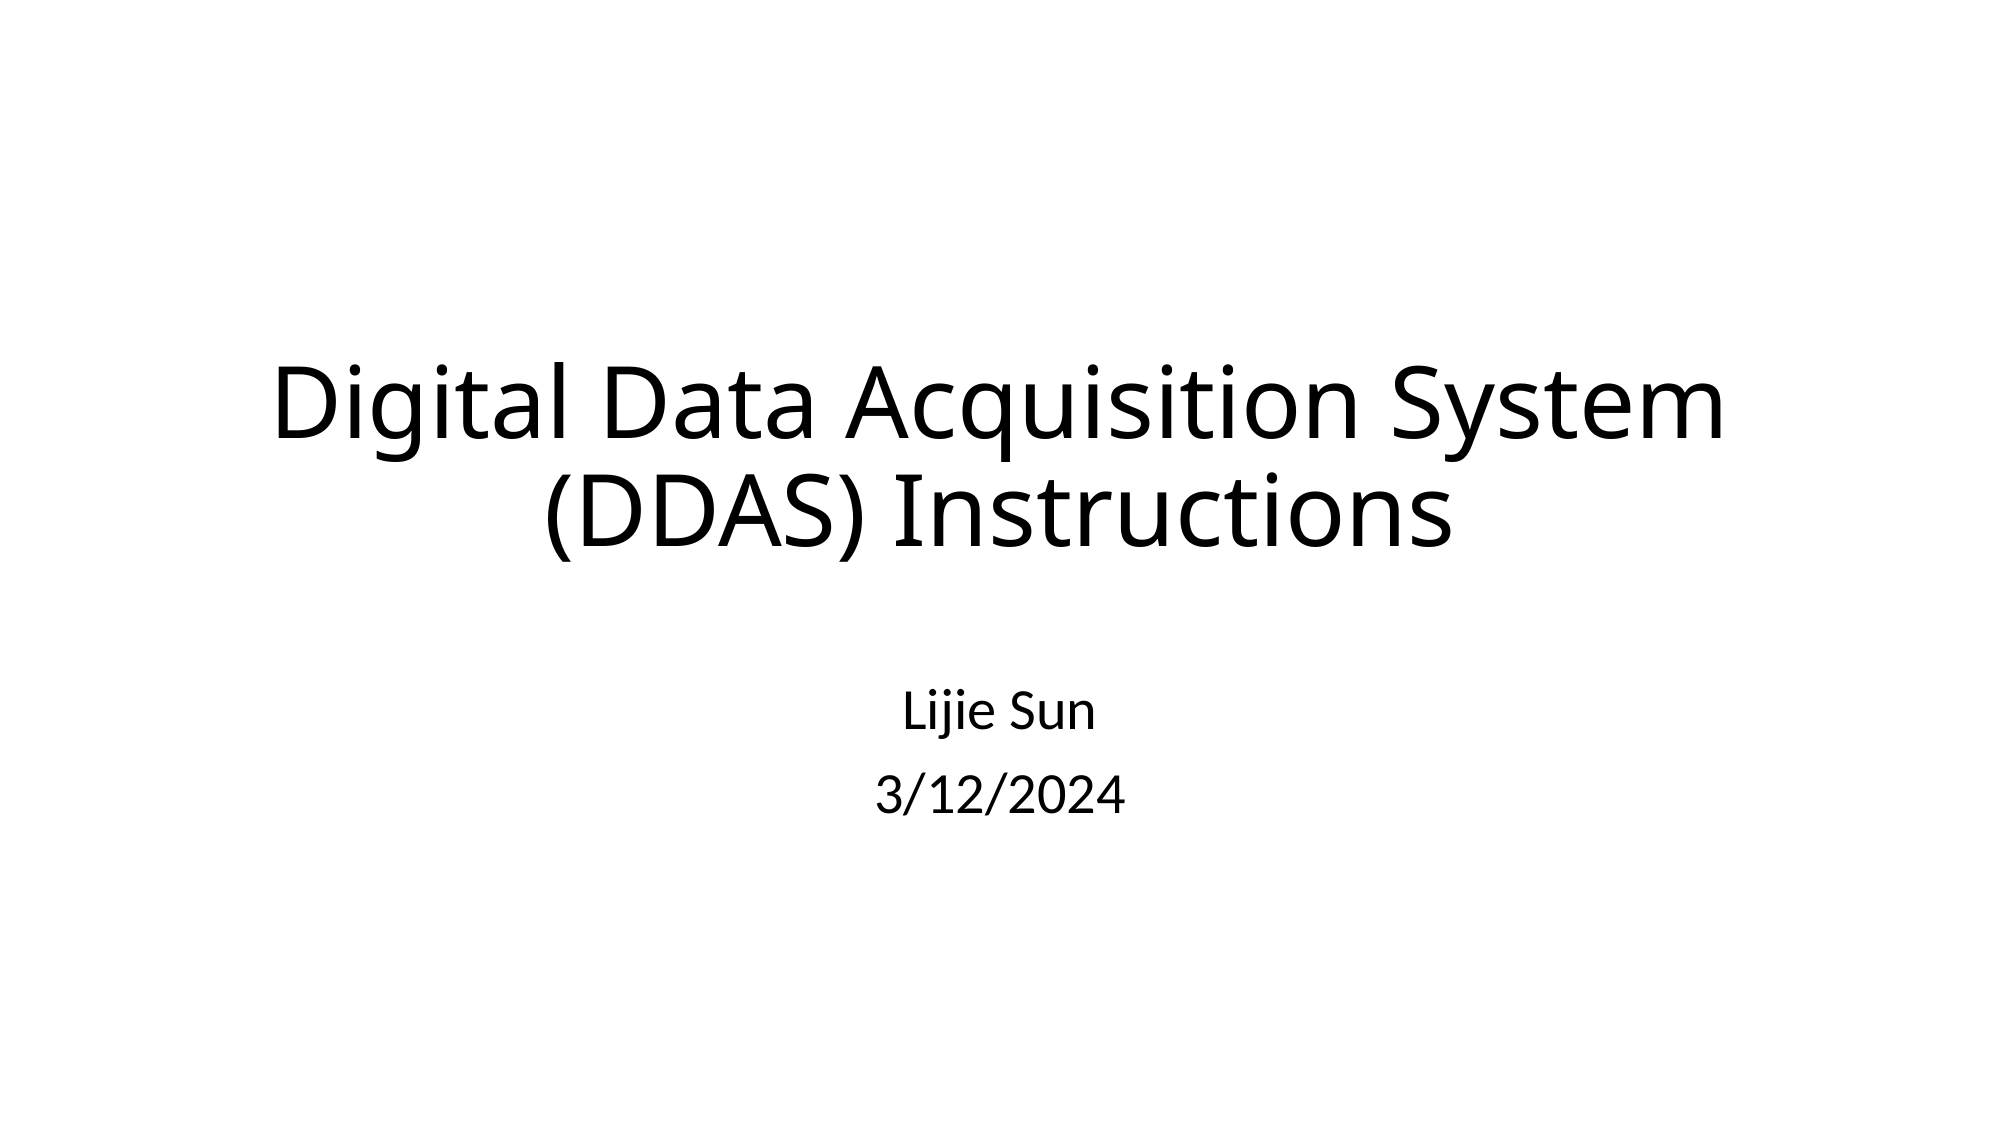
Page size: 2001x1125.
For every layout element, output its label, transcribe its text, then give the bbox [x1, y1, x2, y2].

subtitle Lijie Sun 3/12/2024 [249, 672, 1750, 863]
title Digital Data Acquisition System (DDAS) Instructions [249, 184, 1750, 576]
